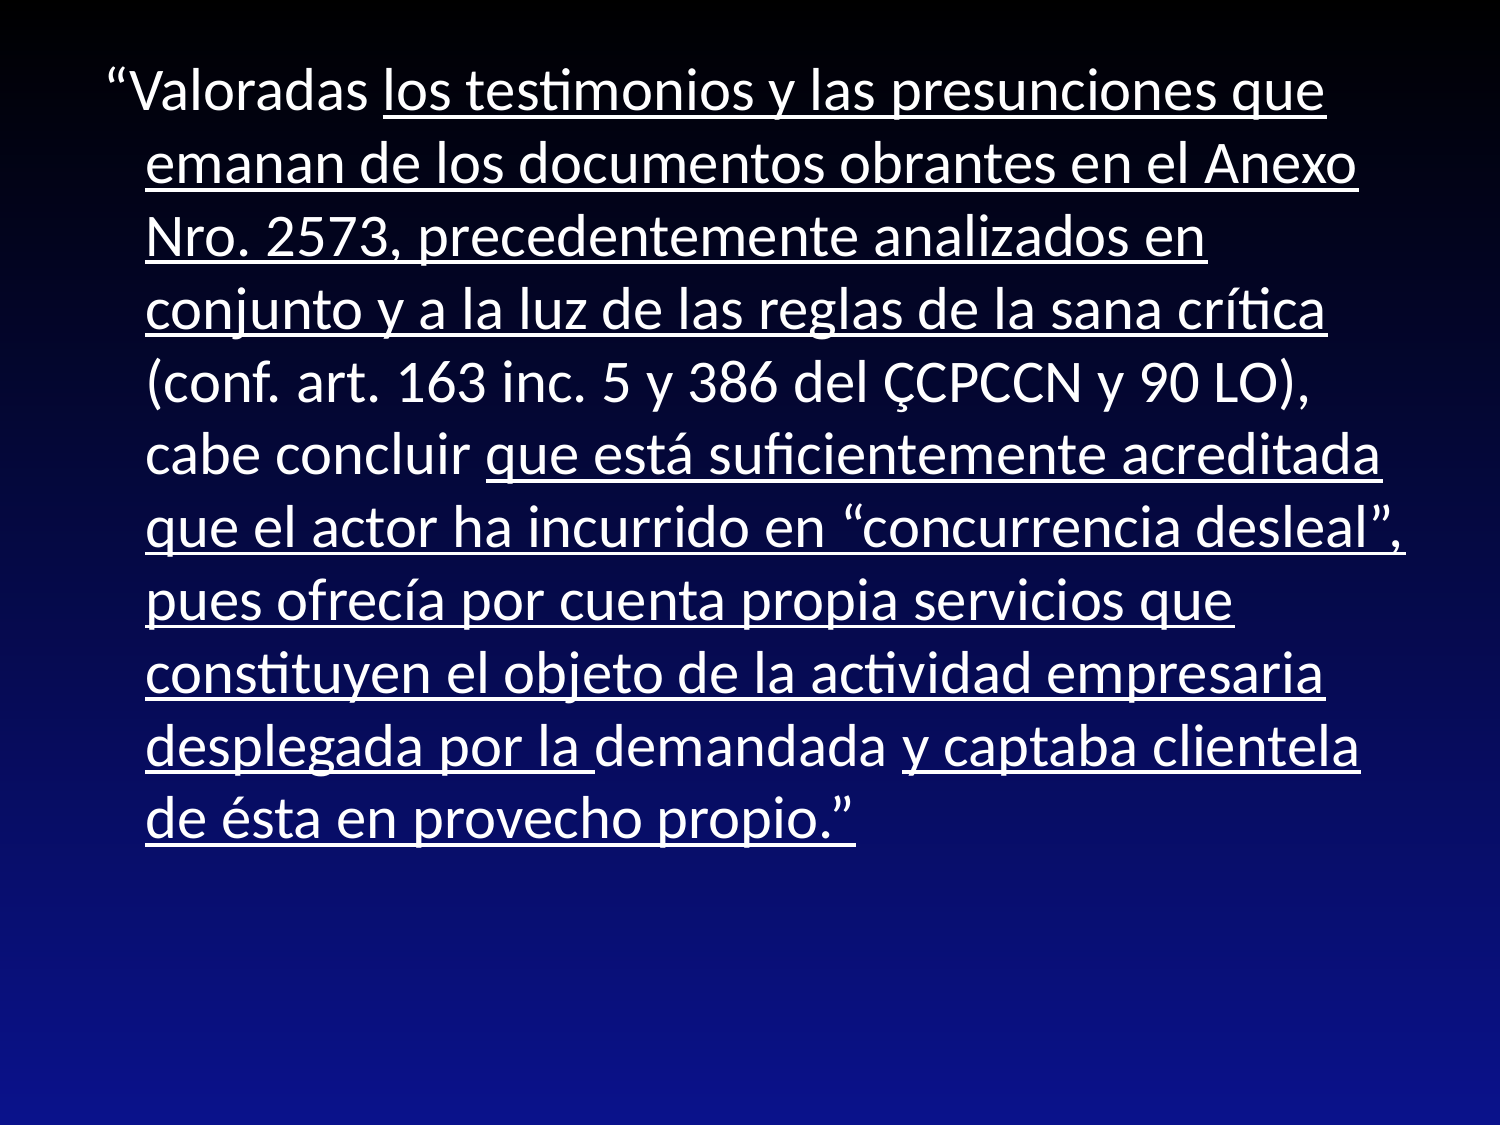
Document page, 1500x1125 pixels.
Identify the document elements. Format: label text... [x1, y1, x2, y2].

list “Valoradas los testimonios y las presunciones que emanan de los documentos obrantes en el Anexo Nro. 2573, precedentemente analizados en conjunto y a la luz de las reglas de la sana crítica (conf. art. 163 inc. 5 y 386 del ÇCPCCN y 90 LO), cabe concluir que está suficientemente acreditada que el actor ha incurrido en “concurrencia desleal”, pues ofrecía por cuenta propia servicios que constituyen el objeto de la actividad empresaria desplegada por la demandada y captaba clientela de ésta en provecho propio.” [74, 42, 1426, 1006]
